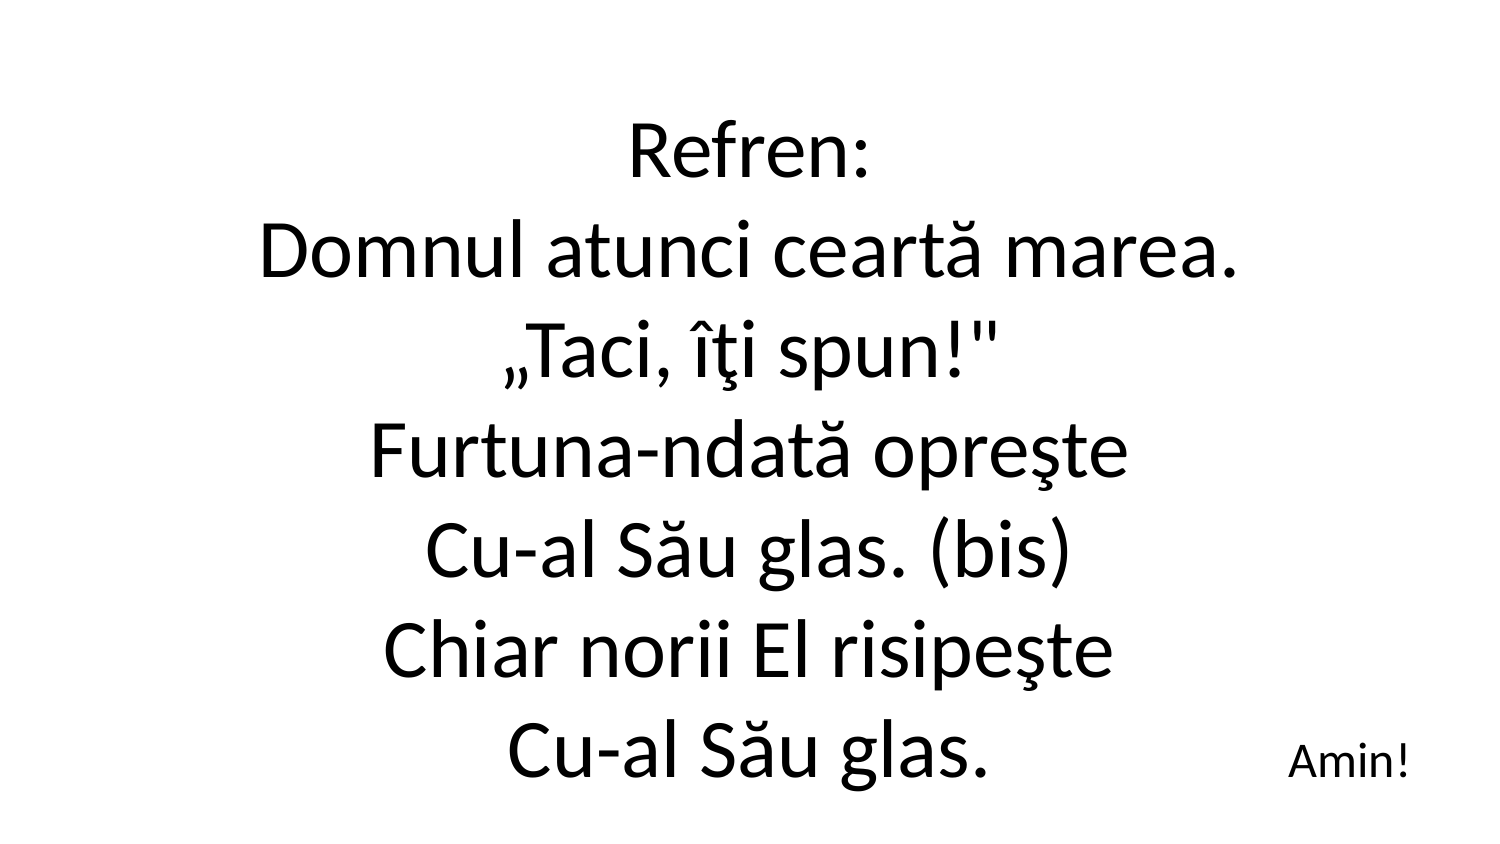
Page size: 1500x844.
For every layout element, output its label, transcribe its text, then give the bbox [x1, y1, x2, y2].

text_box Refren: Domnul atunci ceartă marea. „Taci, îţi spun!" Furtuna-ndată opreşte Cu-al Său glas. (bis) Chiar norii El risipeşte Cu-al Său glas. [243, 42, 1257, 802]
text_box Amin! [1273, 674, 1427, 795]
